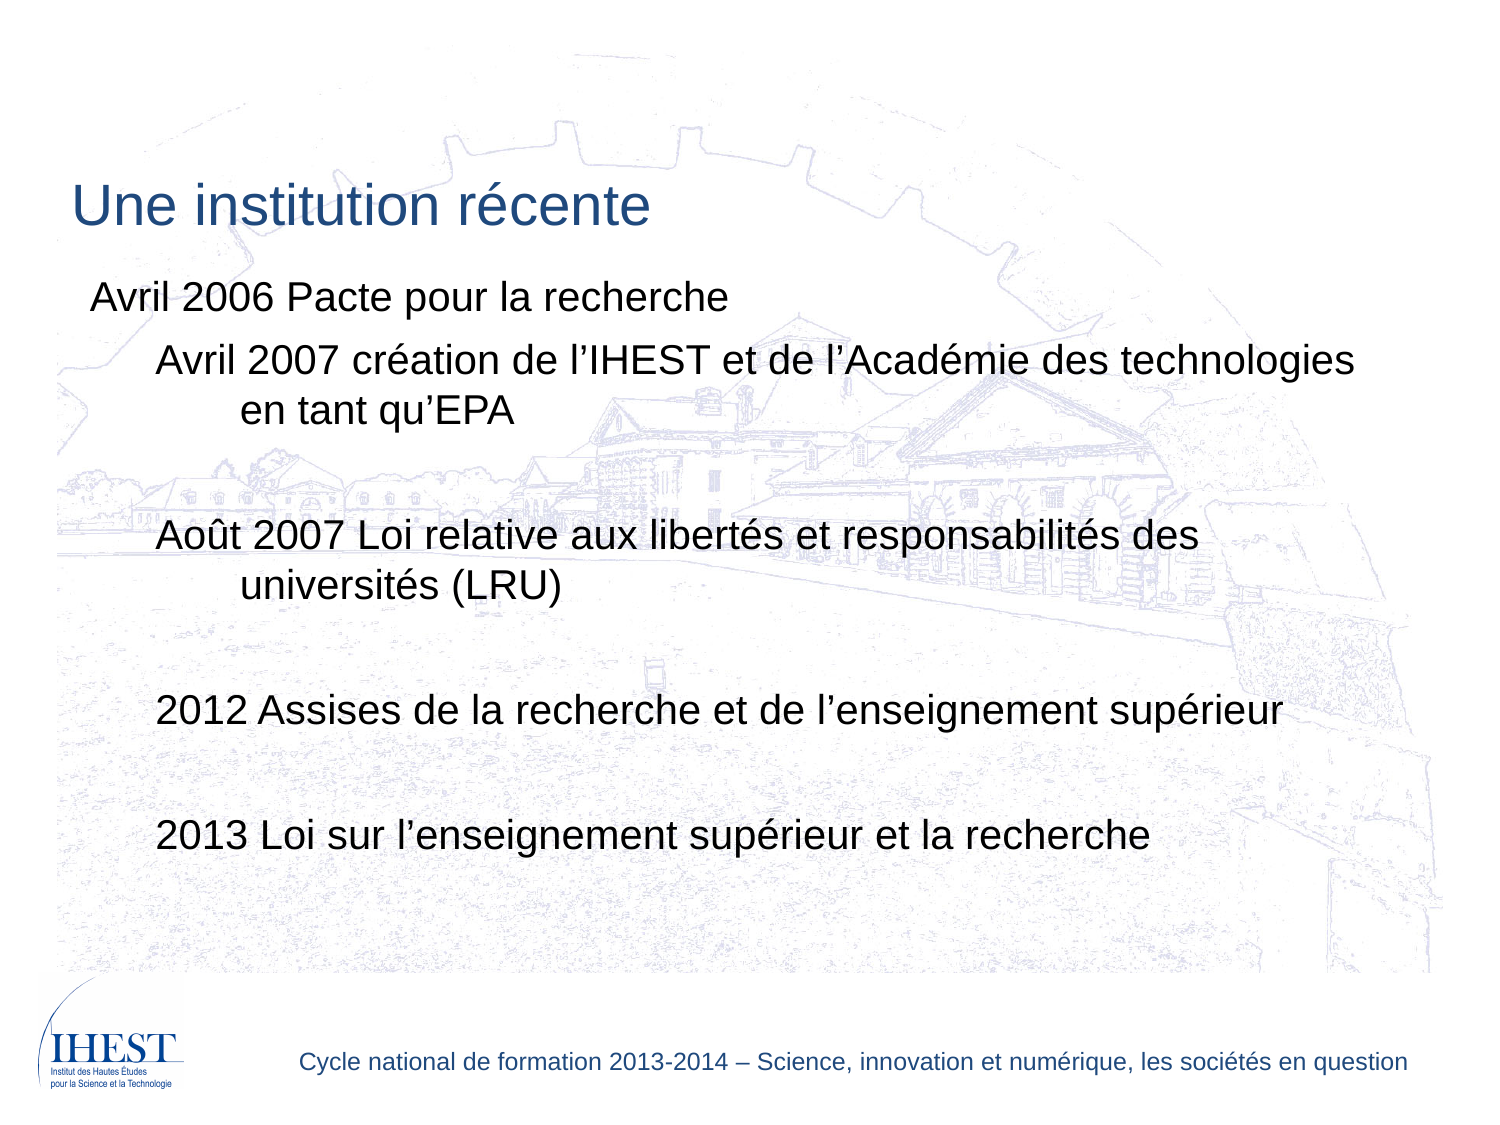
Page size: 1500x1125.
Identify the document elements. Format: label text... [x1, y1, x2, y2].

picture [38, 234, 1443, 1089]
picture [57, 45, 1443, 159]
title Une institution récente [56, 159, 1444, 234]
list Avril 2006 Pacte pour la recherche Avril 2007 création de l’IHEST et de l’Académie des technologies en tant qu’EPA Août 2007 Loi relative aux libertés et responsabilités des universités (LRU) 2012 Assises de la recherche et de l’enseignement supérieur 2013 Loi sur l’enseignement supérieur et la recherche [75, 262, 1425, 1005]
